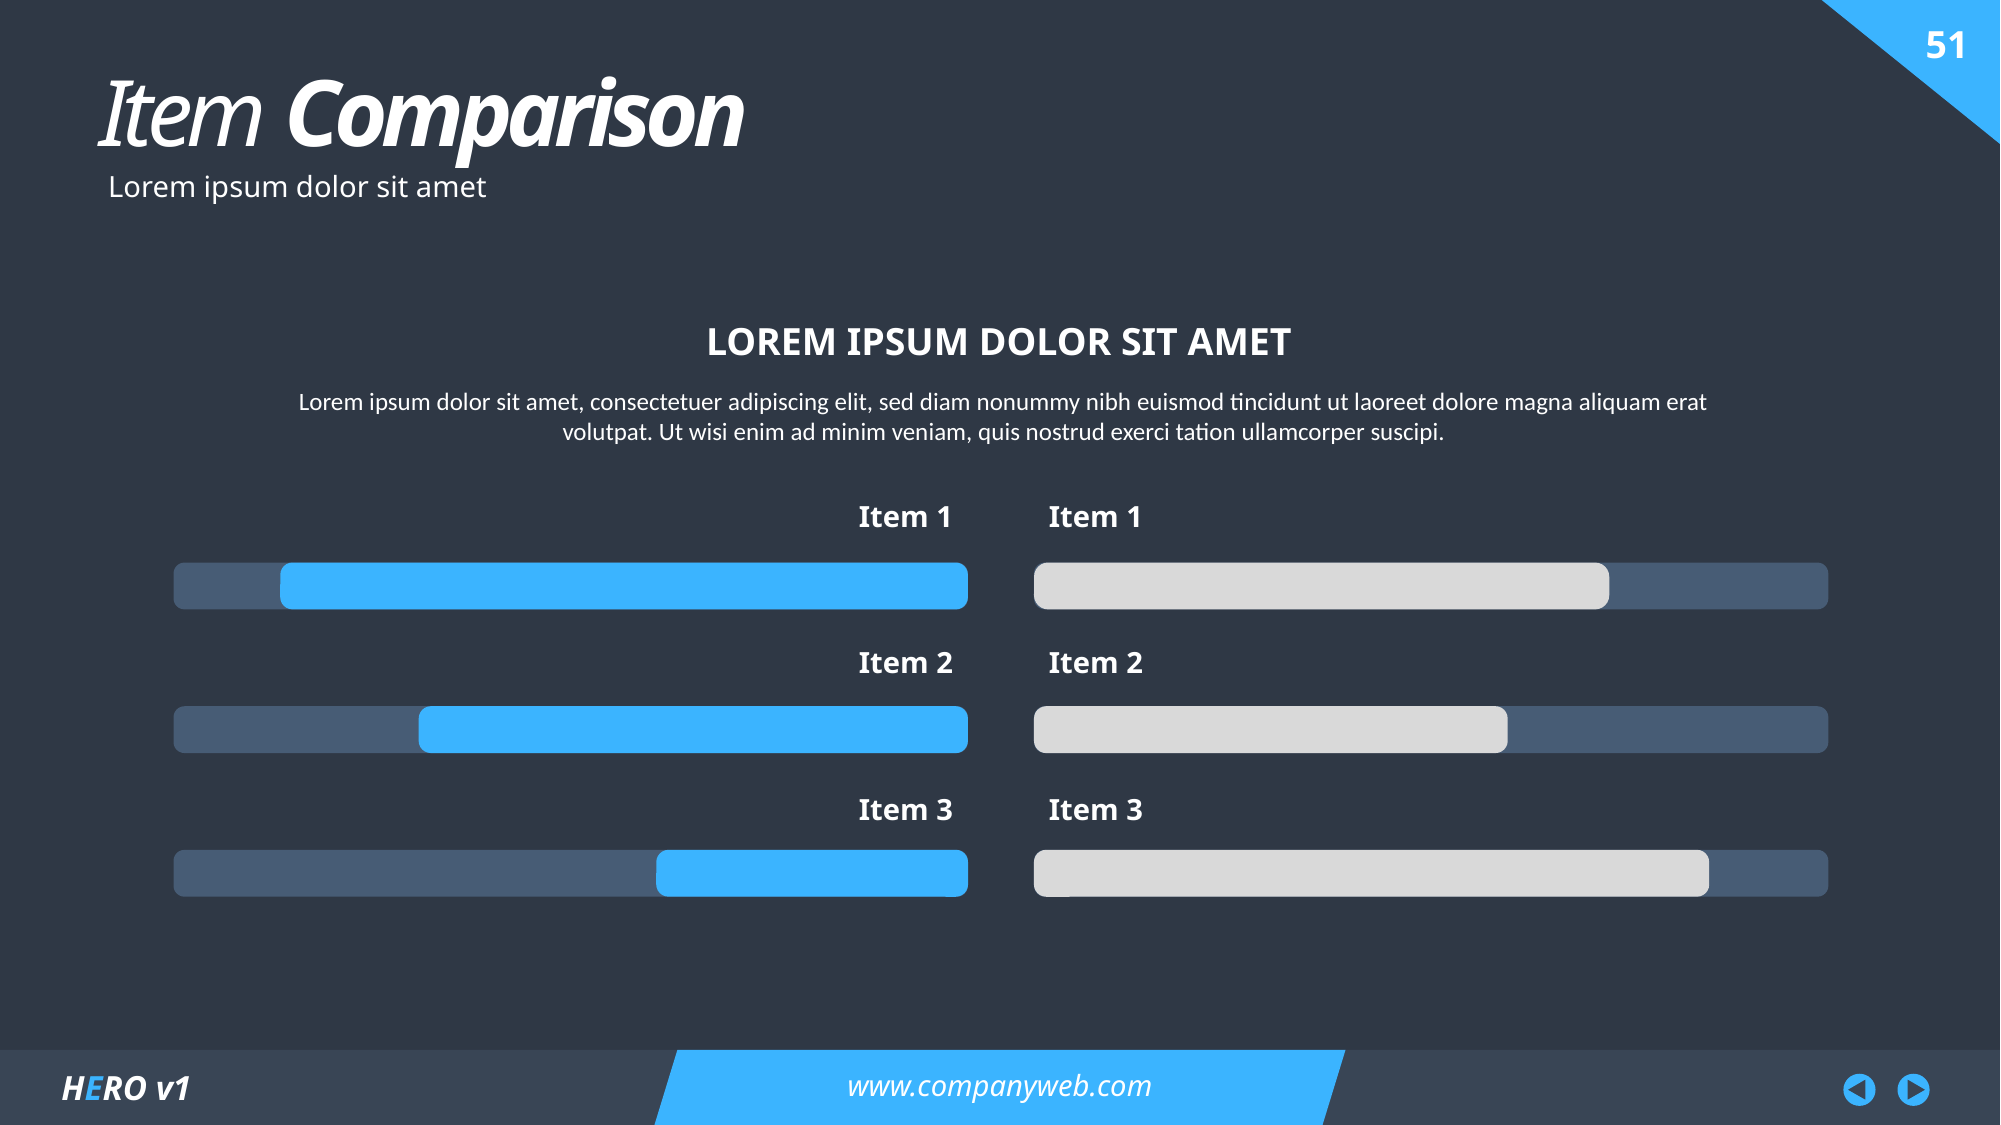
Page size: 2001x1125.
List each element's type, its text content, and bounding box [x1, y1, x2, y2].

text_box [1032, 848, 1711, 898]
text_box [172, 705, 430, 755]
text_box LOREM IPSUM DOLOR SIT AMET [264, 307, 1734, 380]
text_box Item 1 [1033, 491, 1368, 542]
text_box [172, 848, 666, 898]
text_box [1699, 848, 1830, 898]
text_box Item 2 [1033, 636, 1368, 687]
text_box [1497, 705, 1830, 755]
text_box [1032, 561, 1611, 611]
text_box [1032, 705, 1509, 755]
text_box [279, 561, 969, 611]
text_box Item 2 [634, 636, 968, 687]
text_box [417, 705, 969, 755]
text_box Item Comparison [84, 63, 1171, 169]
text_box Item 1 [634, 491, 968, 542]
text_box [172, 561, 289, 611]
text_box [1599, 561, 1830, 611]
text_box Item 3 [634, 783, 968, 834]
text_box Lorem ipsum dolor sit amet [93, 169, 785, 207]
text_box [655, 848, 970, 898]
text_box Lorem ipsum dolor sit amet, consectetuer adipiscing elit, sed diam nonummy nibh euismod tincidunt ut laoreet dolore magna aliquam erat volutpat. Ut wisi enim ad minim veniam, quis nostrud exerci tation ullamcorper suscipi. [265, 378, 1744, 453]
text_box Item 3 [1033, 783, 1368, 834]
